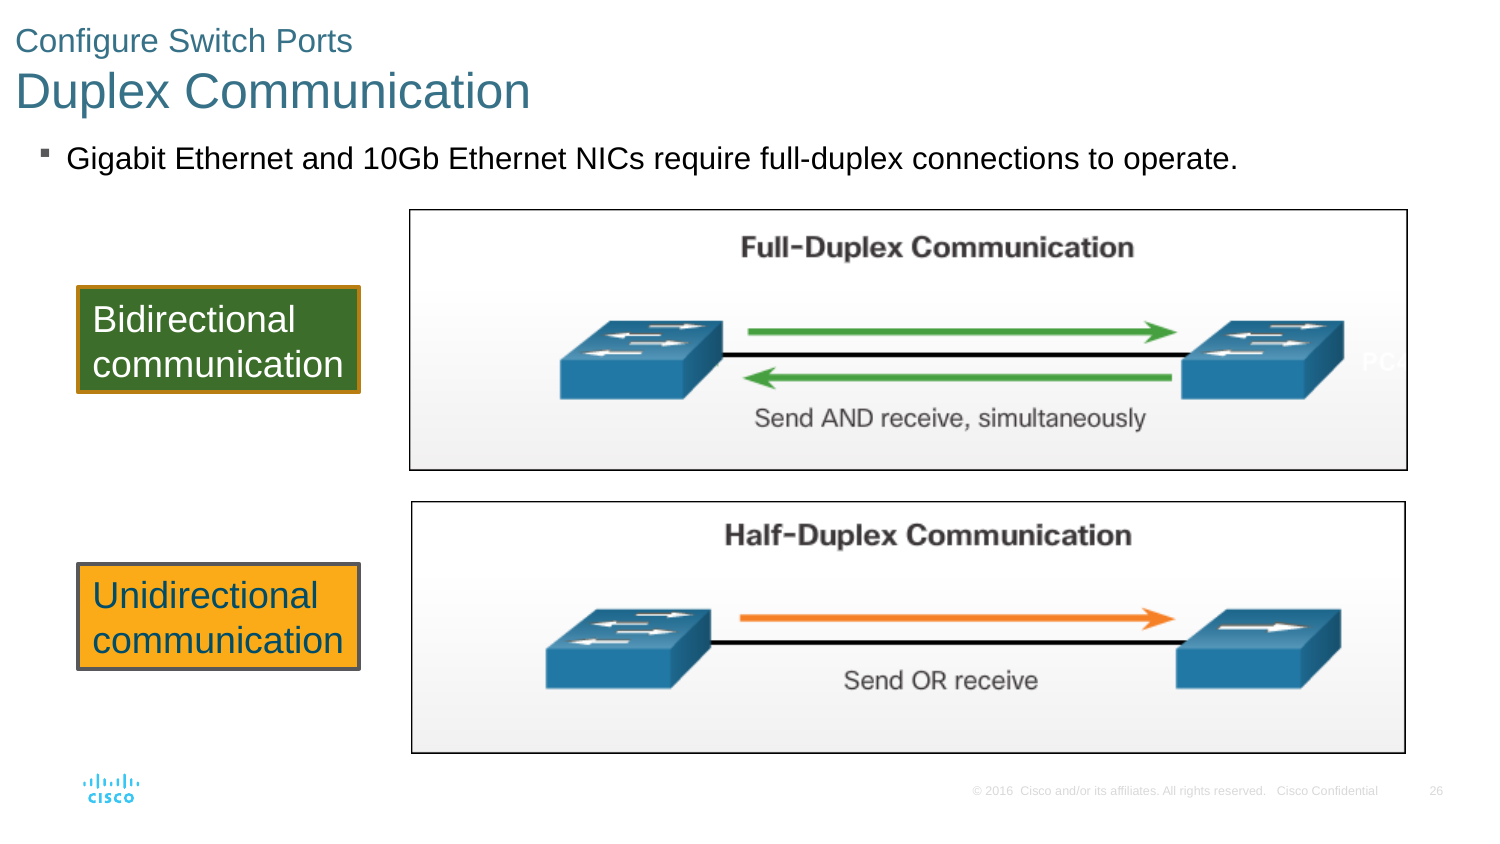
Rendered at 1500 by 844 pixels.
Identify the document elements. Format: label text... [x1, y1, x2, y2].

picture [409, 209, 1408, 471]
picture [411, 500, 1406, 754]
text_box Bidirectional communication [76, 285, 361, 394]
text_box Unidirectional communication [76, 562, 361, 671]
title Configure Switch Ports Duplex Communication [0, 6, 1500, 131]
list Gigabit Ethernet and 10Gb Ethernet NICs require full-duplex connections to operate. [23, 131, 1476, 813]
